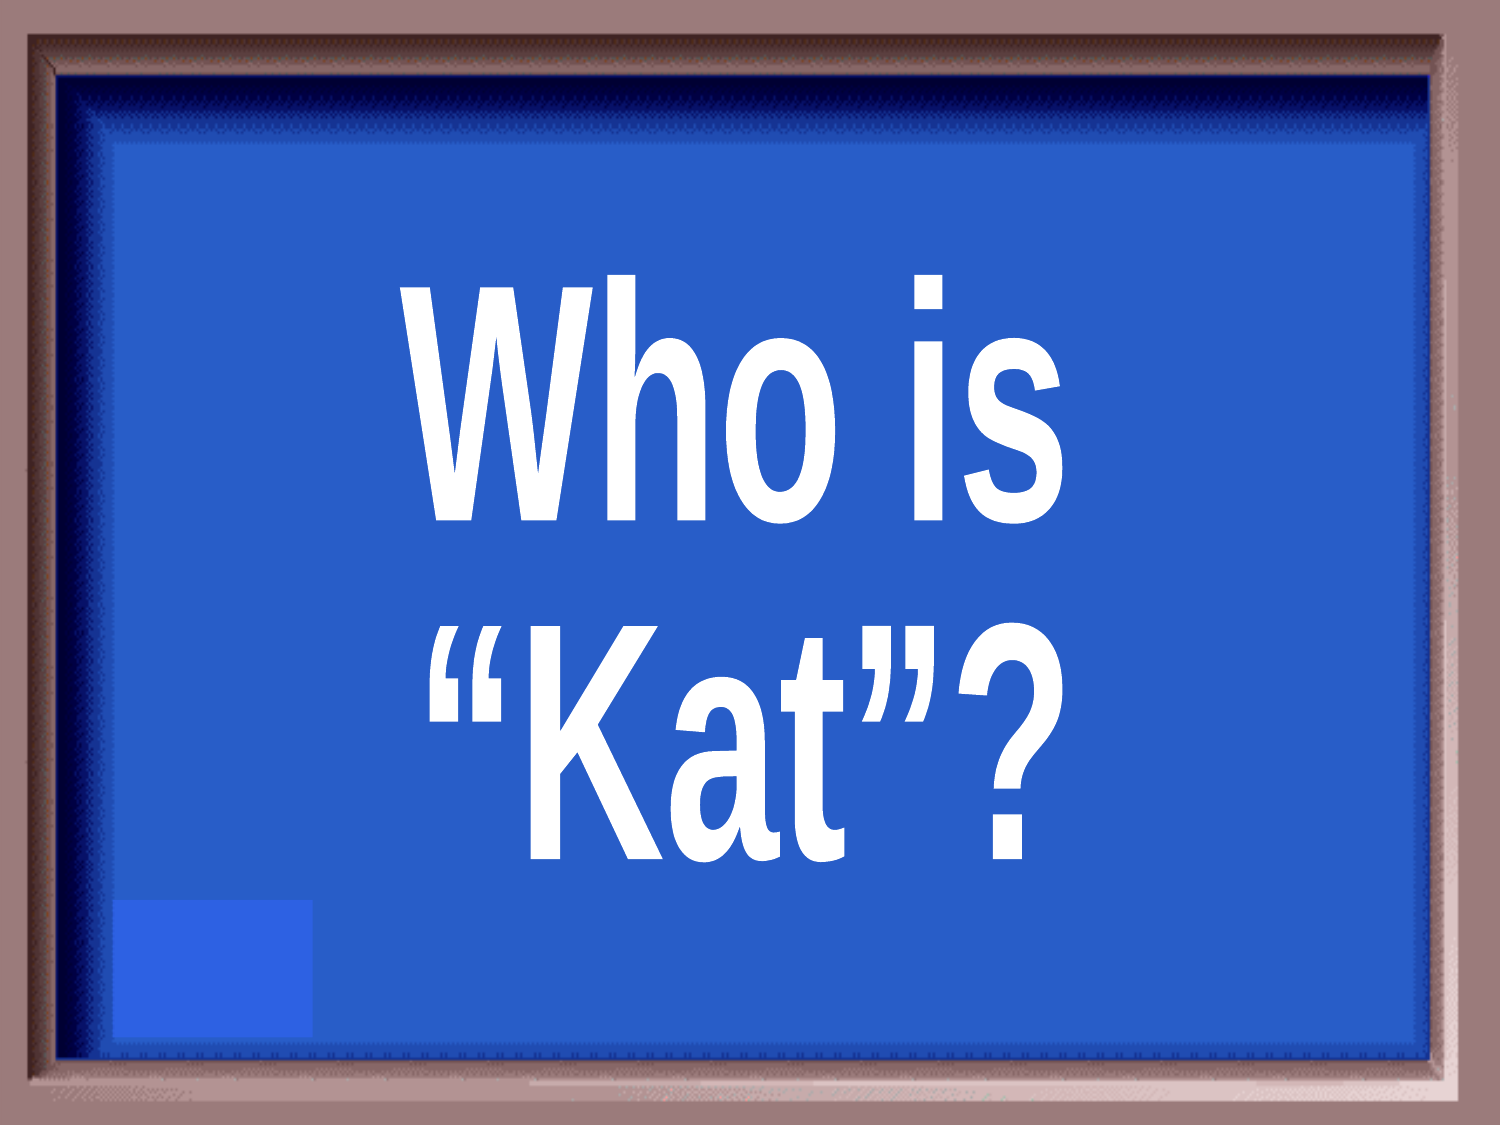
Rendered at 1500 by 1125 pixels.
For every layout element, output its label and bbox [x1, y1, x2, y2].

text_box [112, 899, 313, 1038]
picture [0, 0, 1500, 1125]
